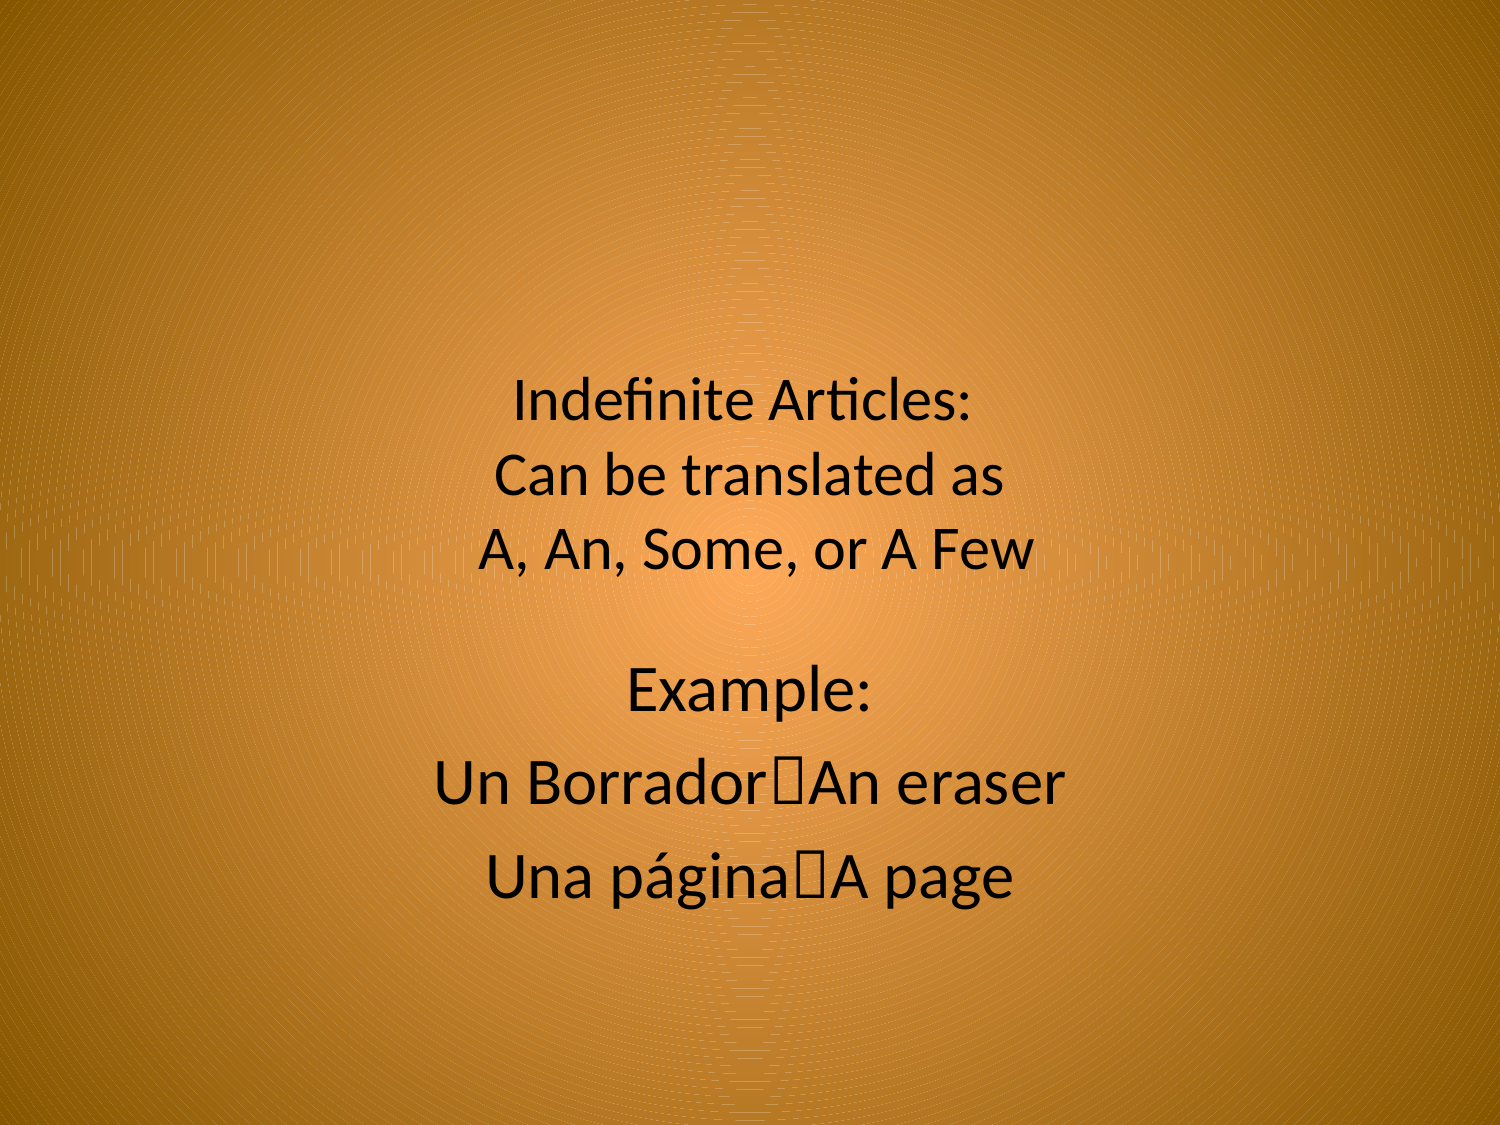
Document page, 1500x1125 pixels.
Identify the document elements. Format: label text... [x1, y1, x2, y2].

subtitle Example: Un BorradorAn eraser Una páginaA page [225, 637, 1275, 925]
title Indefinite Articles: Can be translated as A, An, Some, or A Few [112, 349, 1388, 591]
